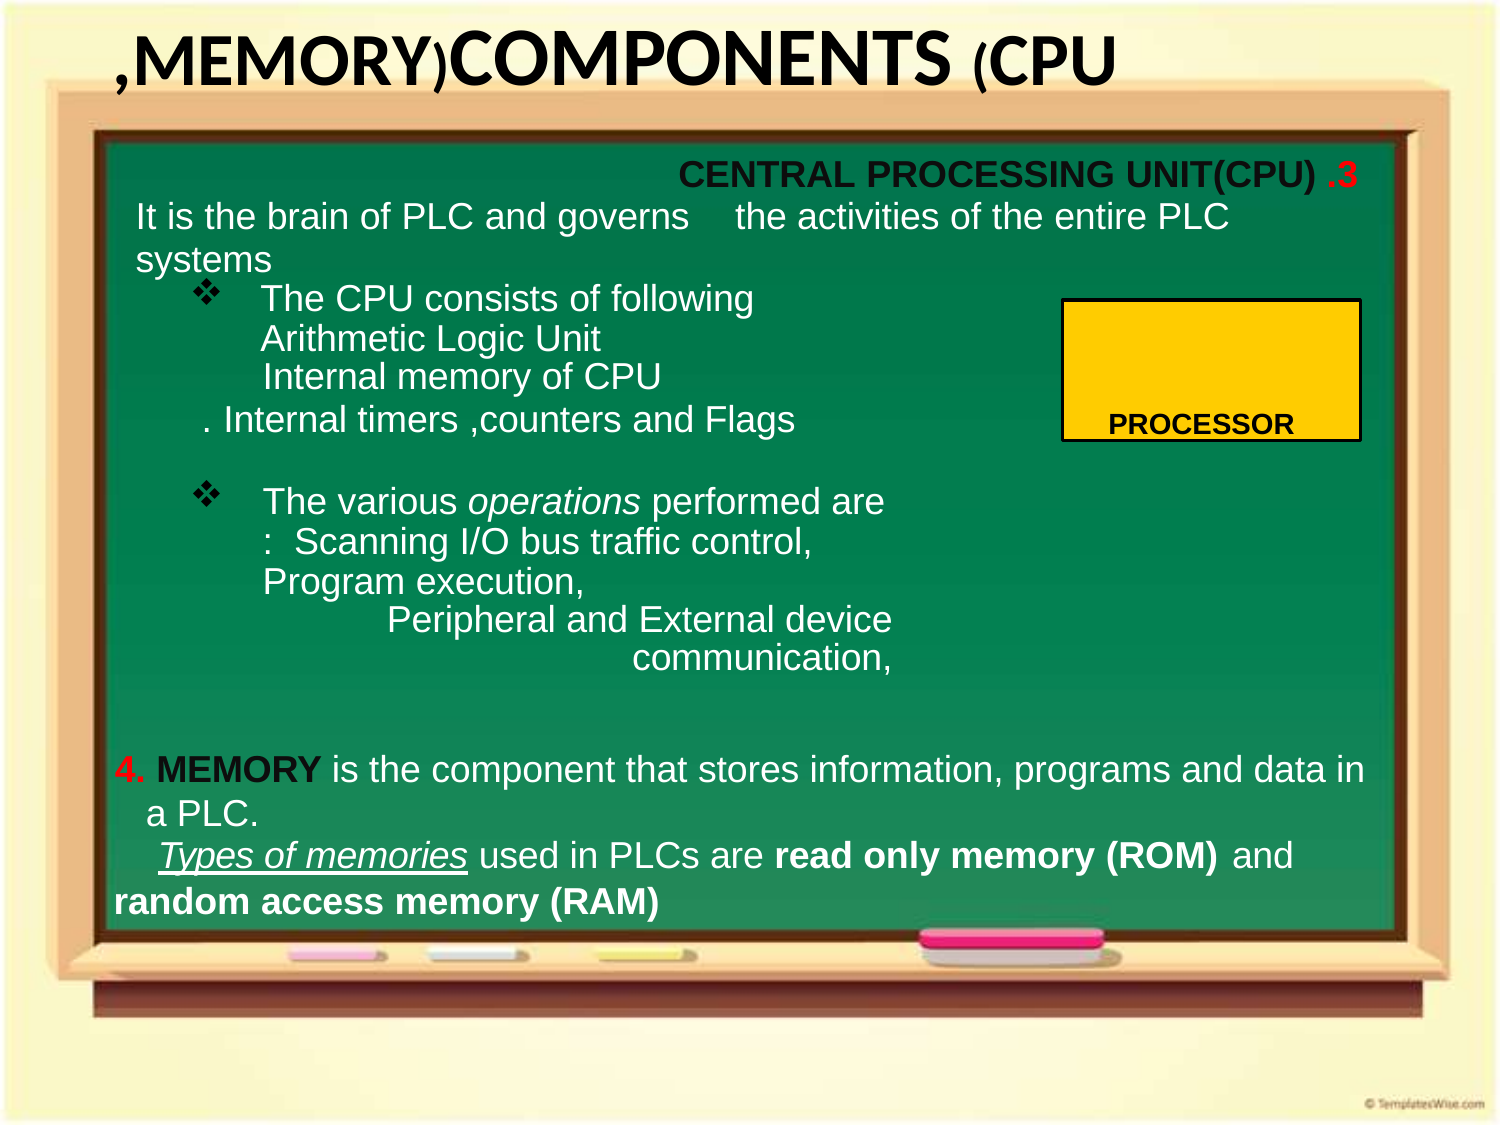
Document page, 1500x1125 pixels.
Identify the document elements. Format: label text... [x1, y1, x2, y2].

text_box The various operations performed are : Scanning I/O bus traffic control, Program execution, Peripheral and External device communication, [187, 473, 1048, 679]
text_box 4. MEMORY is the component that stores information, programs and data in a PLC. Types of memories used in PLCs are read only memory (ROM) and (random access memory (RAM [112, 742, 1378, 922]
text_box 3. CENTRAL PROCESSING UNIT(CPU) It is the brain of PLC and governs the activities of the entire PLC systems [112, 149, 1360, 280]
text_box The CPU consists of following Arithmetic Logic Unit Internal memory of CPU Internal timers ,counters and Flags . [187, 271, 871, 440]
title COMPONENTS (CPU ,MEMORY) [112, 0, 1125, 191]
picture [0, 0, 1500, 1125]
text_box PROCESSOR [1062, 299, 1361, 441]
